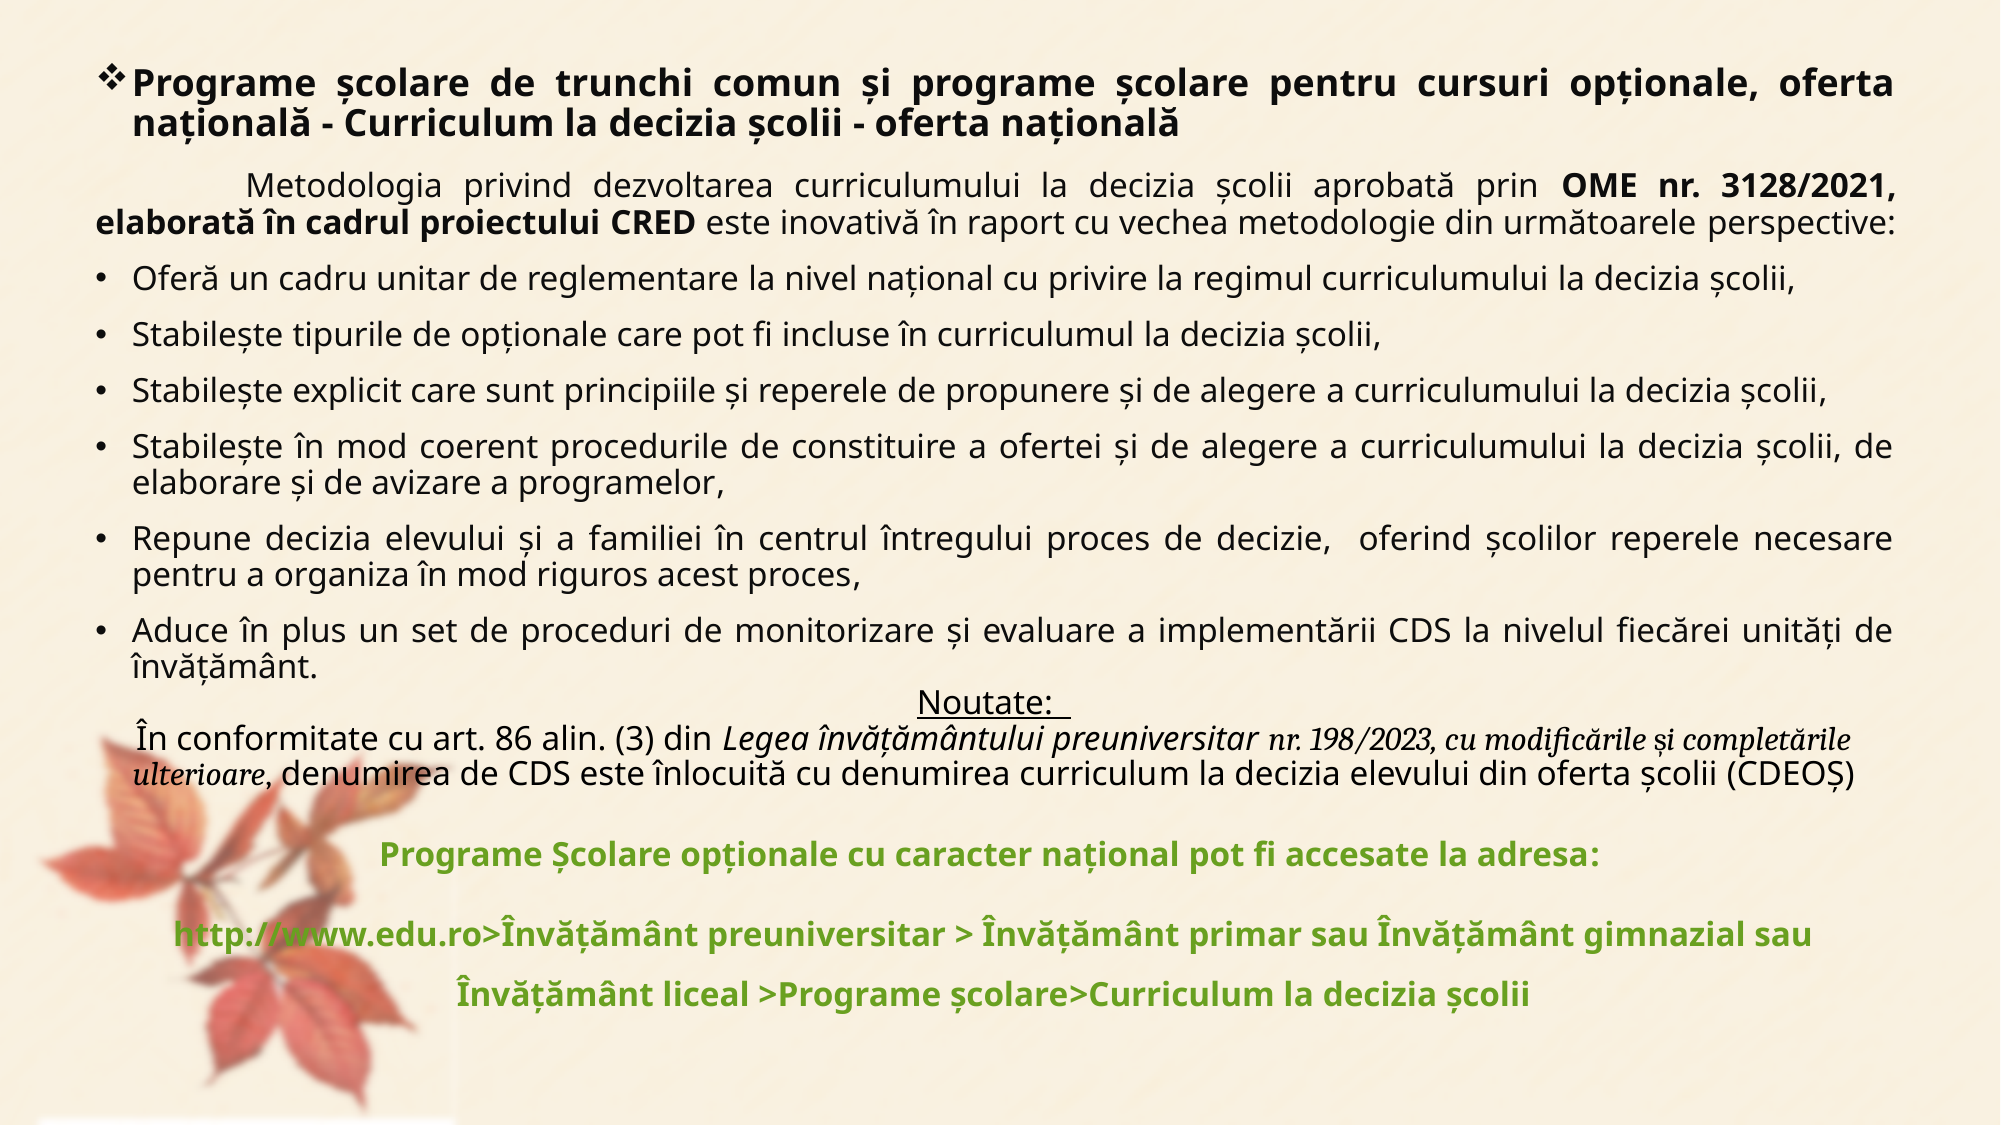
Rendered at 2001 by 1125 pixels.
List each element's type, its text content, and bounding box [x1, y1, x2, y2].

picture [0, 0, 2001, 1125]
list Programe școlare de trunchi comun și programe școlare pentru cursuri opționale, oferta națională - Curriculum la decizia școlii - oferta națională Metodologia privind dezvoltarea curriculumului la decizia școlii aprobată prin OME nr. 3128/2021, elaborată în cadrul proiectului CRED este inovativă în raport cu vechea metodologie din următoarele perspective: Oferă un cadru unitar de reglementare la nivel național cu privire la regimul curriculumului la decizia școlii, Stabilește tipurile de opționale care pot fi incluse în curriculumul la decizia școlii, Stabilește explicit care sunt principiile și reperele de propunere și de alegere a curriculumului la decizia școlii, Stabilește în mod coerent procedurile de constituire a ofertei și de alegere a curriculumului la decizia școlii, de elaborare și de avizare a programelor, Repune decizia elevului și a familiei în centrul întregului proces de decizie, oferind școlilor reperele necesare pentru a organiza în mod riguros acest proces, Aduce în plus un set de proceduri de monitorizare și evaluare a implementării CDS la nivelul fiecărei unități de învățământ. Noutate: În conformitate cu art. 86 alin. (3) din Legea învățământului preuniversitar nr. 198/2023, cu modificările și completările ulterioare, denumirea de CDS este înlocuită cu denumirea curriculum la decizia elevului din oferta școlii (CDEOȘ) Programe Școlare opționale cu caracter național pot fi accesate la adresa: http://www.edu.ro>Învățământ preuniversitar > Învățământ primar sau Învățământ gimnazial sau Învățământ liceal >Programe școlare>Curriculum la decizia școlii [80, 56, 1912, 1036]
